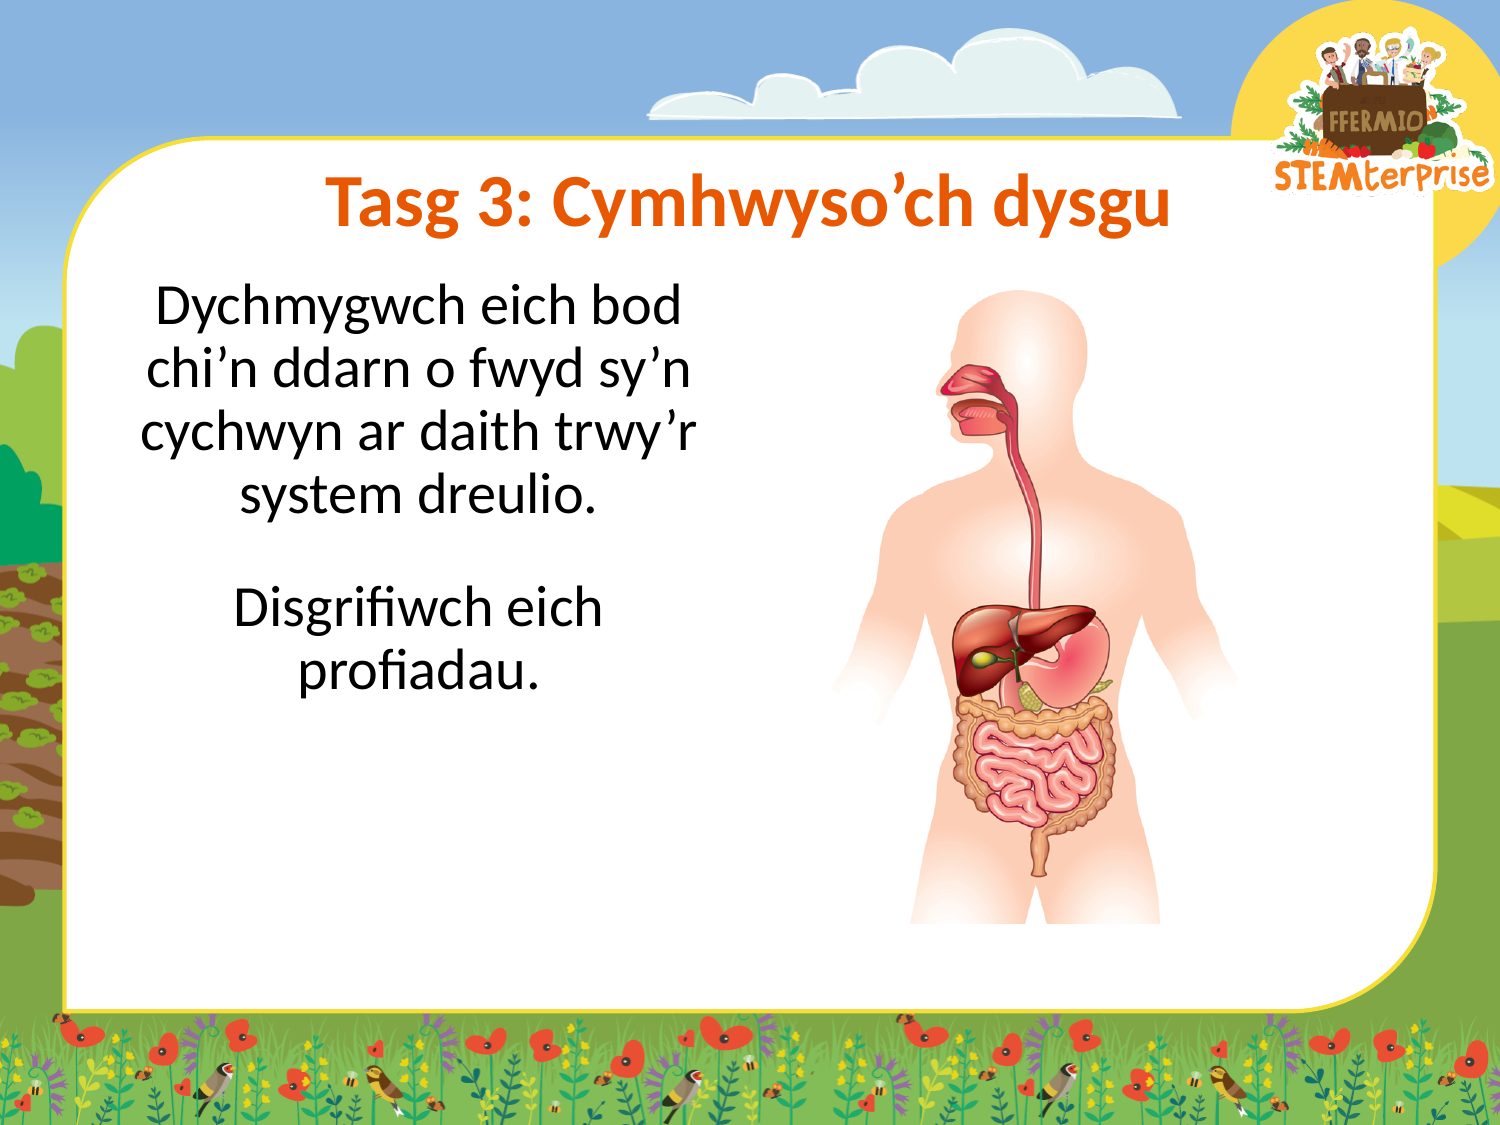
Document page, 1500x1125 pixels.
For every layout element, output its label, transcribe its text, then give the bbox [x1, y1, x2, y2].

picture [0, 0, 1500, 1125]
title Tasg 3: Cymhwyso’ch dysgu [218, 137, 1282, 256]
list Dychmygwch eich bod chi’n ddarn o fwyd sy’n cychwyn ar daith trwy’r system dreulio. Disgrifiwch eich profiadau. [100, 267, 739, 965]
